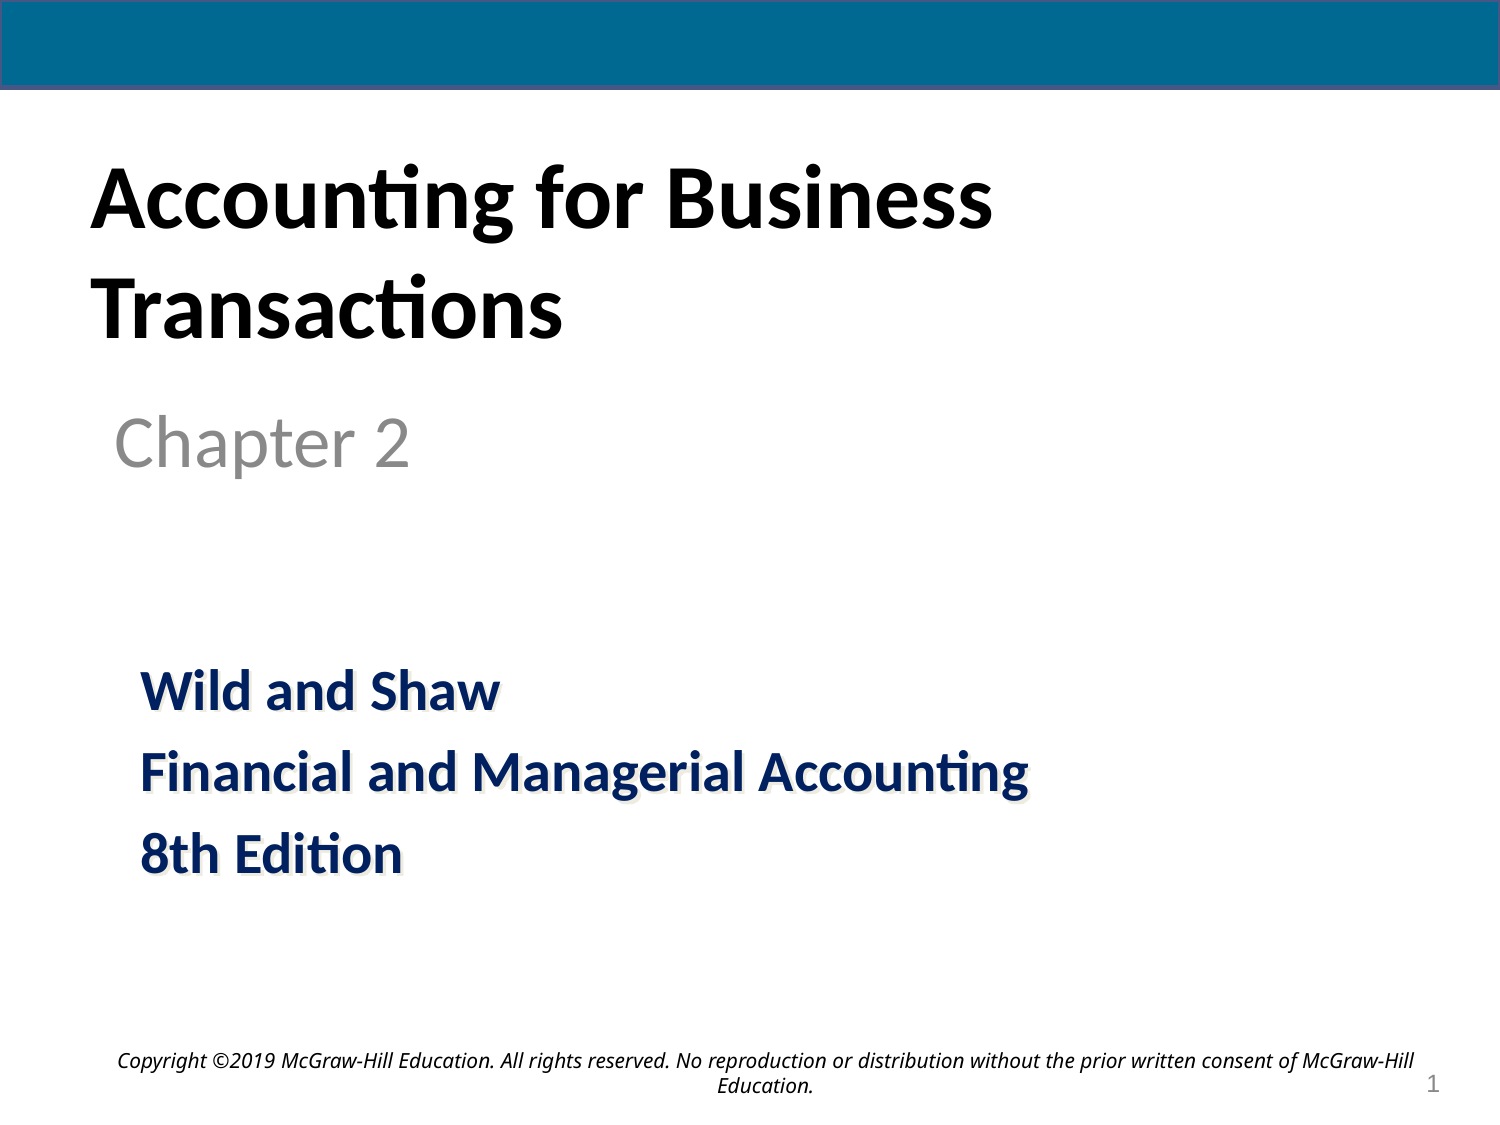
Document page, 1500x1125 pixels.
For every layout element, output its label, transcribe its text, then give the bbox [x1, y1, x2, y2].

title Accounting for Business Transactions [75, 126, 1425, 368]
text_box Wild and Shaw Financial and Managerial Accounting 8th Edition [125, 644, 1138, 1003]
text_box [0, 0, 1500, 88]
subtitle Chapter 2 [99, 384, 513, 673]
text_box Copyright ©2019 McGraw-Hill Education. All rights reserved. No reproduction or distribution without the prior written consent of McGraw-Hill Education. [71, 1031, 1460, 1114]
